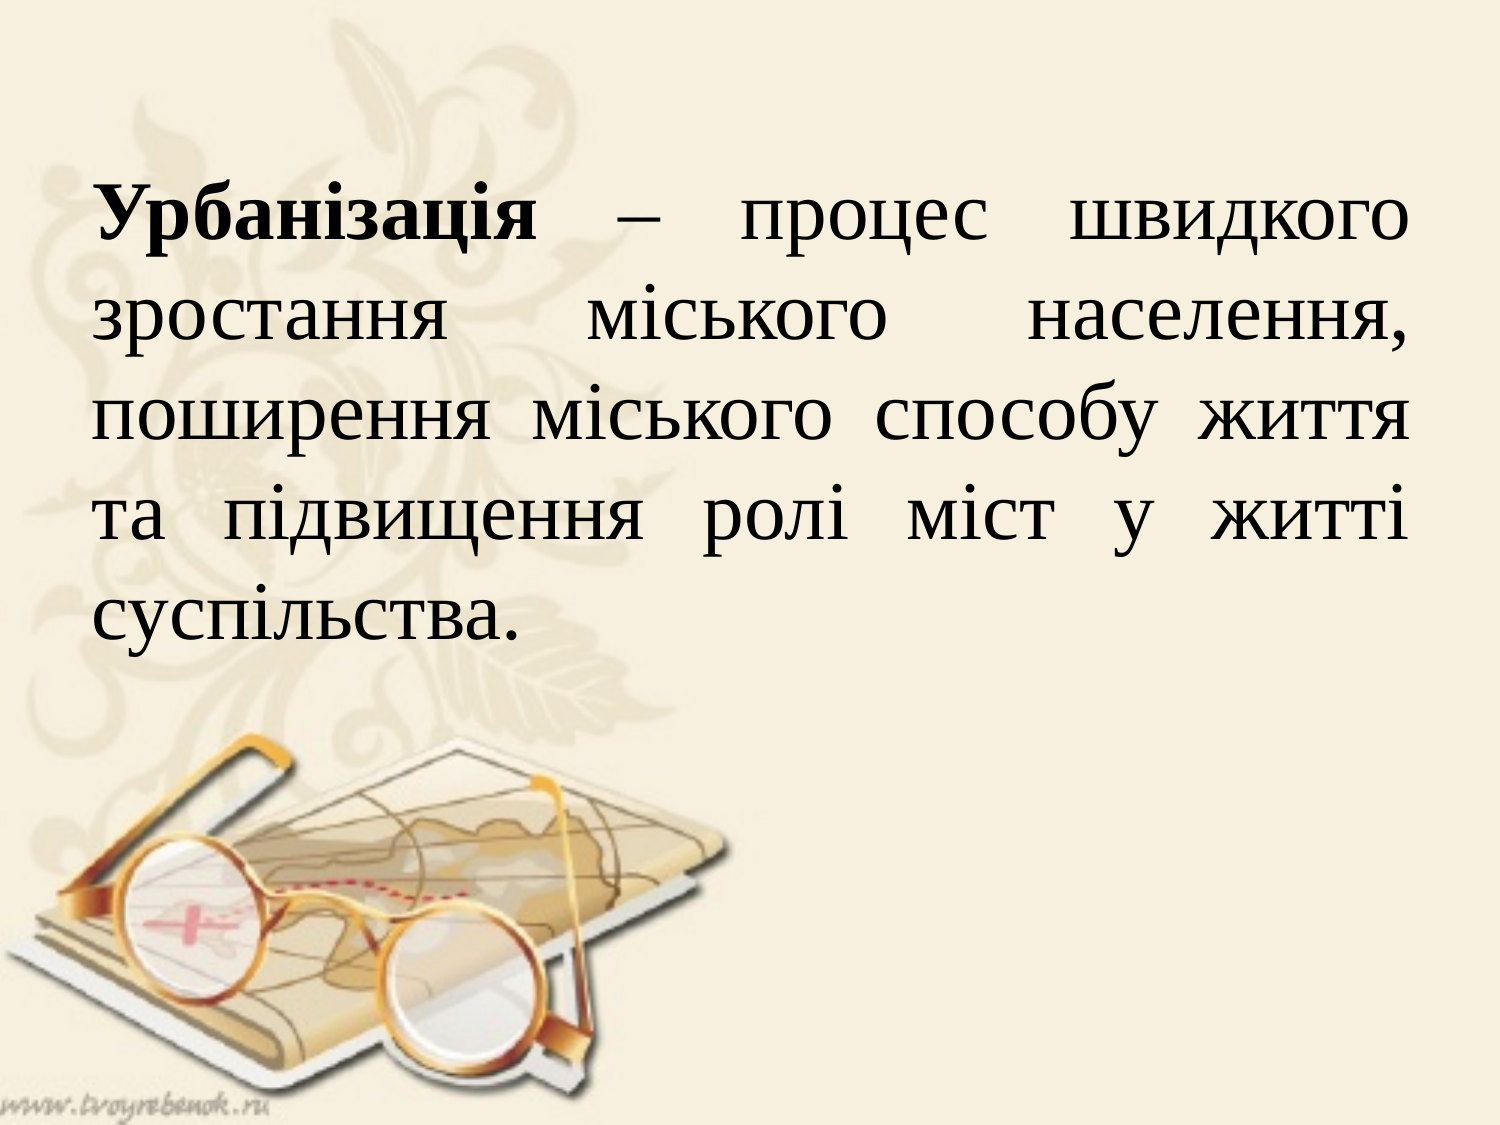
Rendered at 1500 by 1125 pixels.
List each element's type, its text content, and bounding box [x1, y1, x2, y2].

list Урбанізація – процес швидкого зростання міського населення, поширення міського способу життя та підвищення ролі міст у житті суспільства. [76, 149, 1427, 528]
picture [0, 0, 1500, 1125]
